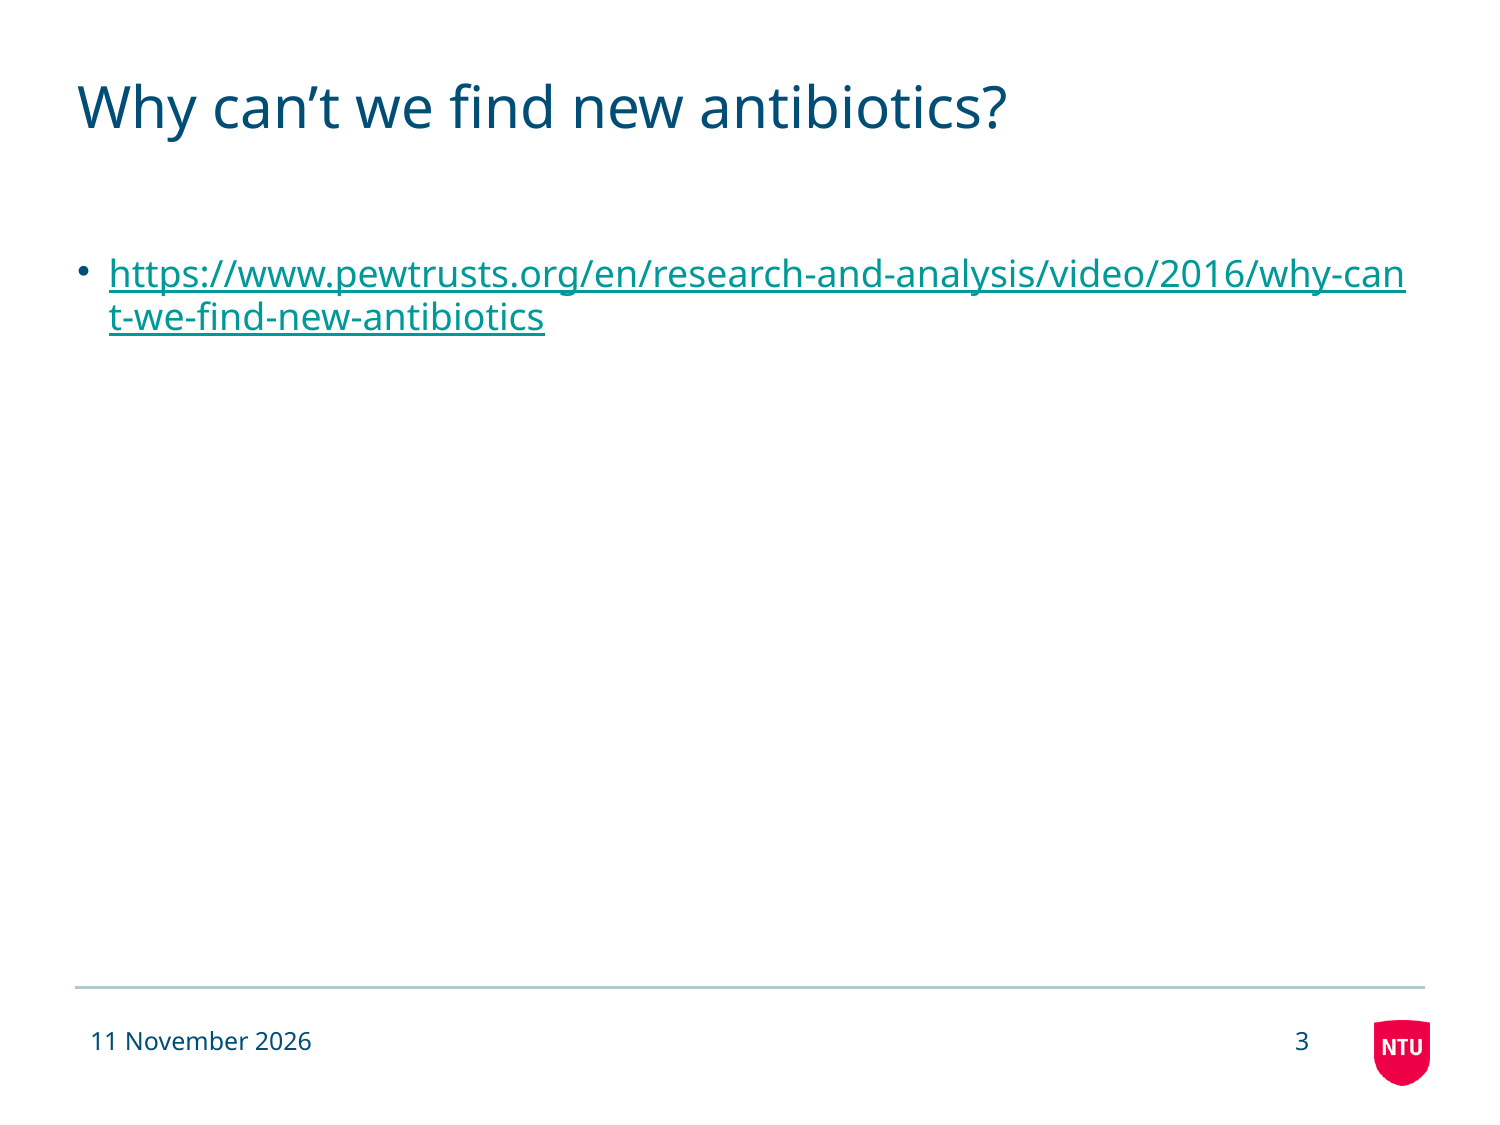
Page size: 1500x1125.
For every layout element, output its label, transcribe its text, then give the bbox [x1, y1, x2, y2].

picture [1374, 1020, 1430, 1086]
slide_number 3 [974, 1017, 1325, 1097]
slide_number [75, 1017, 425, 1097]
list https://www.pewtrusts.org/en/research-and-analysis/video/2016/why-cant-we-find-new-antibiotics [62, 237, 1425, 348]
title Why can’t we find new antibiotics? [62, 62, 1425, 237]
